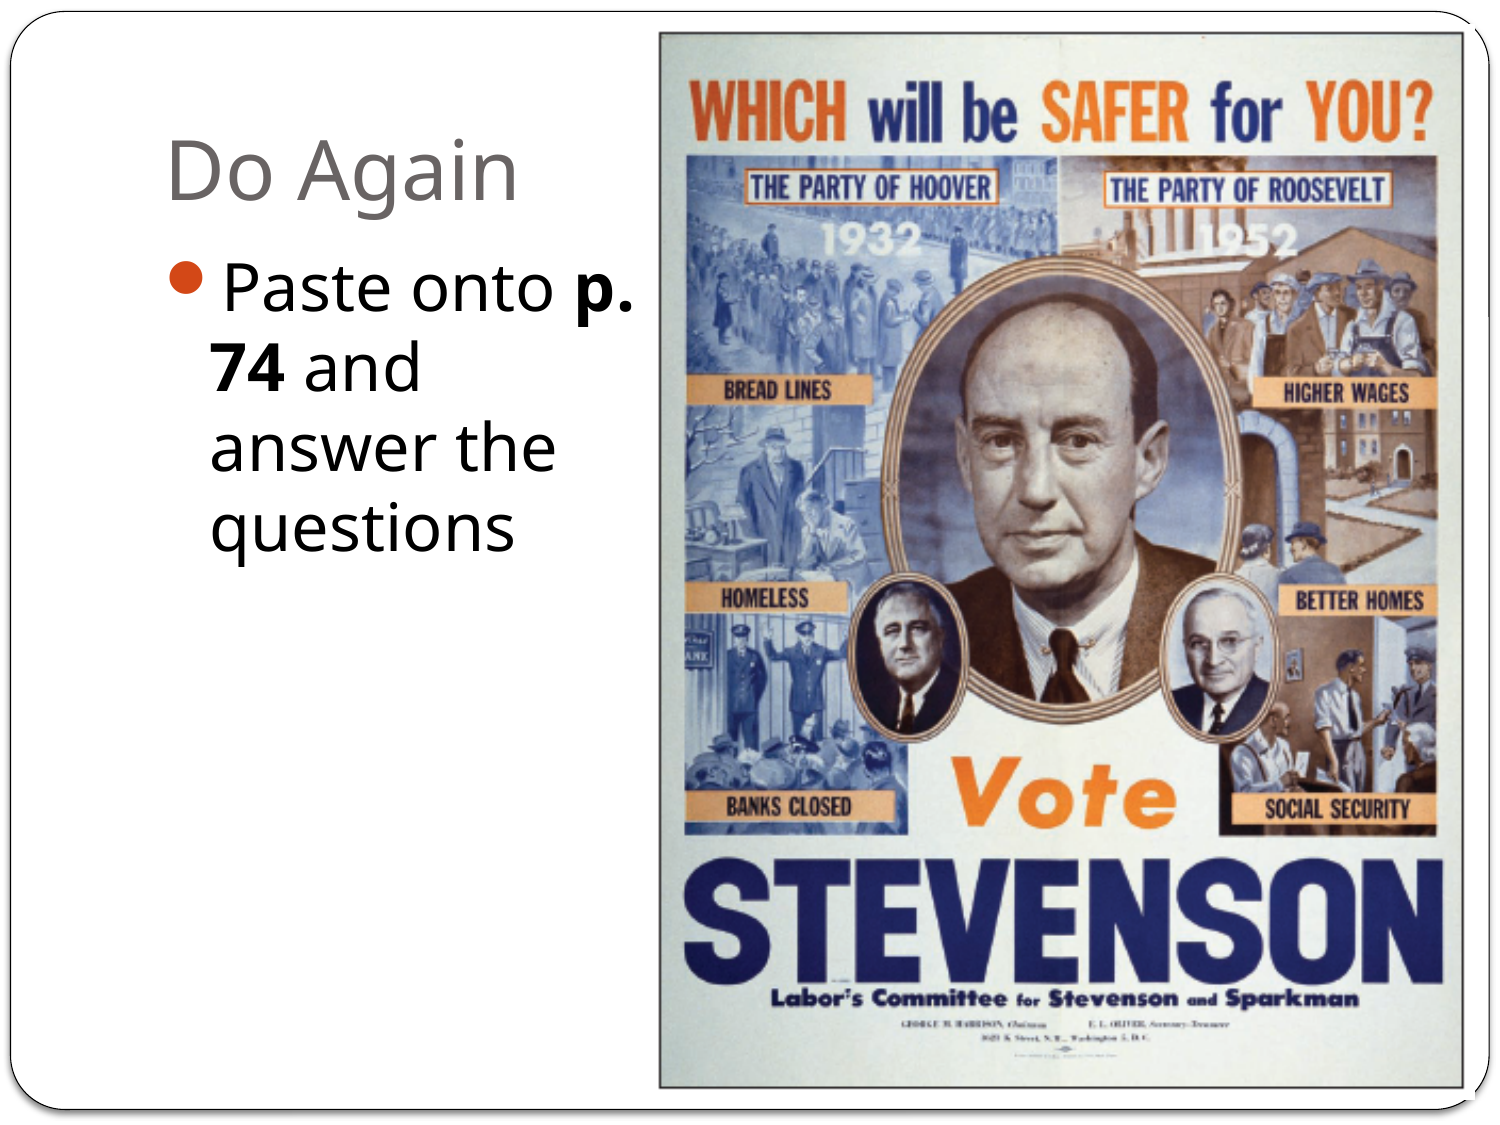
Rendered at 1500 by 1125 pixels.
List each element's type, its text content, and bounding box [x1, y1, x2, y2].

title Do Again [150, 45, 645, 233]
list Paste onto p. 74 and answer the questions [150, 237, 645, 988]
picture [650, 24, 1476, 1101]
